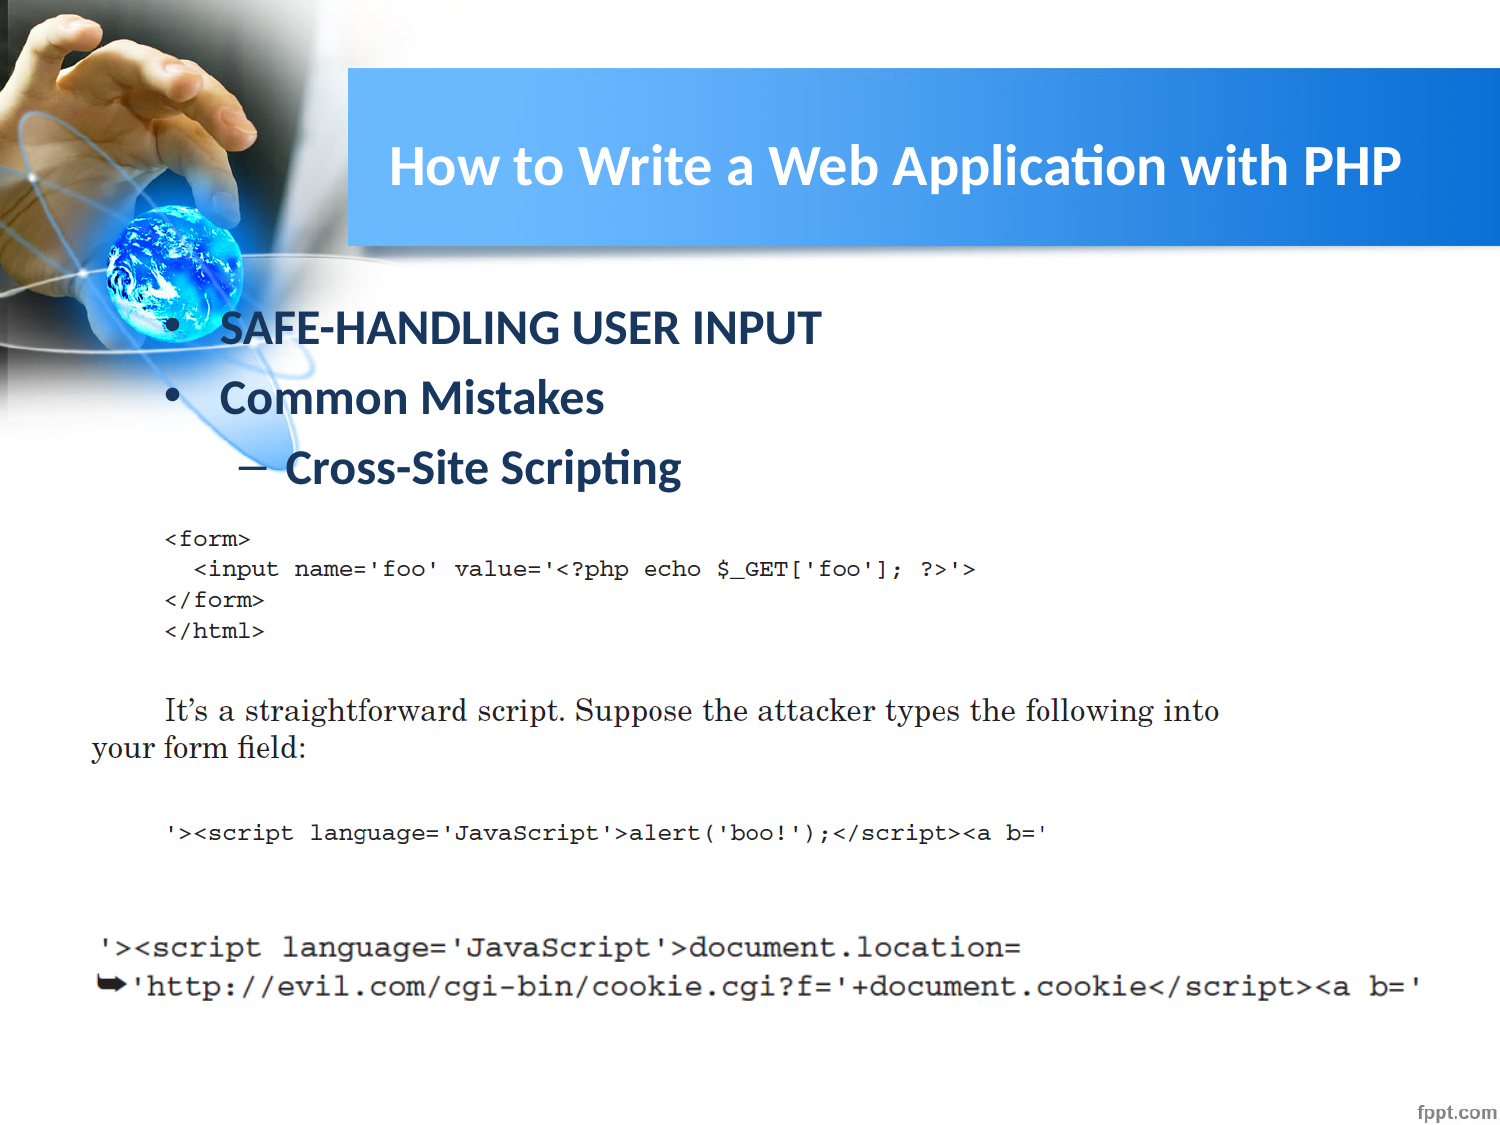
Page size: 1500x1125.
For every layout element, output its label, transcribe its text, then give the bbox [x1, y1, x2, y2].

title How to Write a Web Application with PHP [374, 111, 1452, 212]
list SAFE-HANDLING USER INPUT Common Mistakes Cross-Site Scripting [148, 286, 1477, 1039]
picture [0, 0, 1500, 1125]
